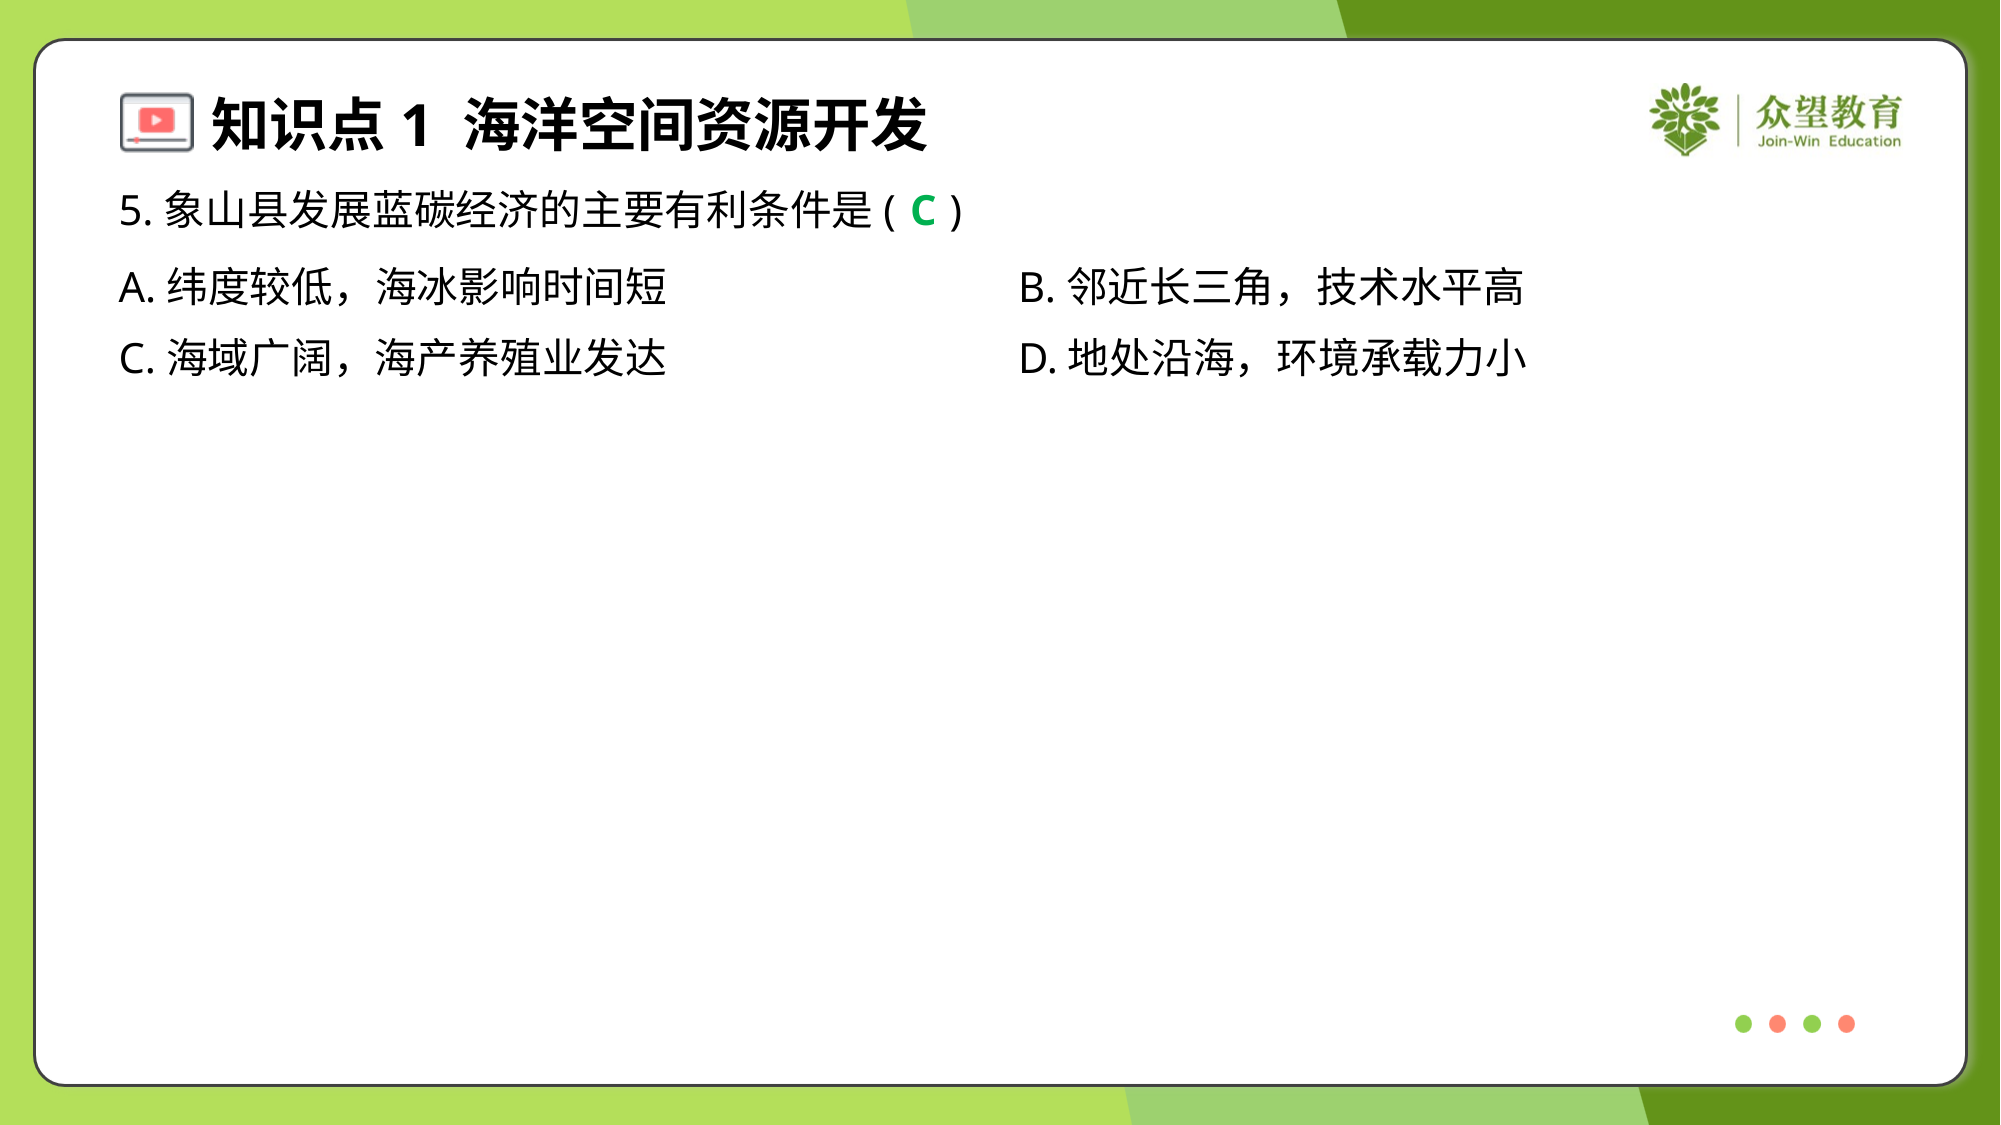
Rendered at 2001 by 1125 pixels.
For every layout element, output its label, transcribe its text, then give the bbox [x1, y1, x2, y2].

picture [0, 0, 2000, 1125]
text_box 5.象山县发展蓝碳经济的主要有利条件是( ) [953, 158, 1883, 226]
text_box C [894, 158, 953, 226]
text_box 5.象山县发展蓝碳经济的主要有利条件是( ) [118, 158, 894, 226]
text_box A.纬度较低，海冰影响时间短 B.邻近长三角，技术水平高 C.海域广阔，海产养殖业发达 D.地处沿海，环境承载力小 [118, 235, 1883, 374]
